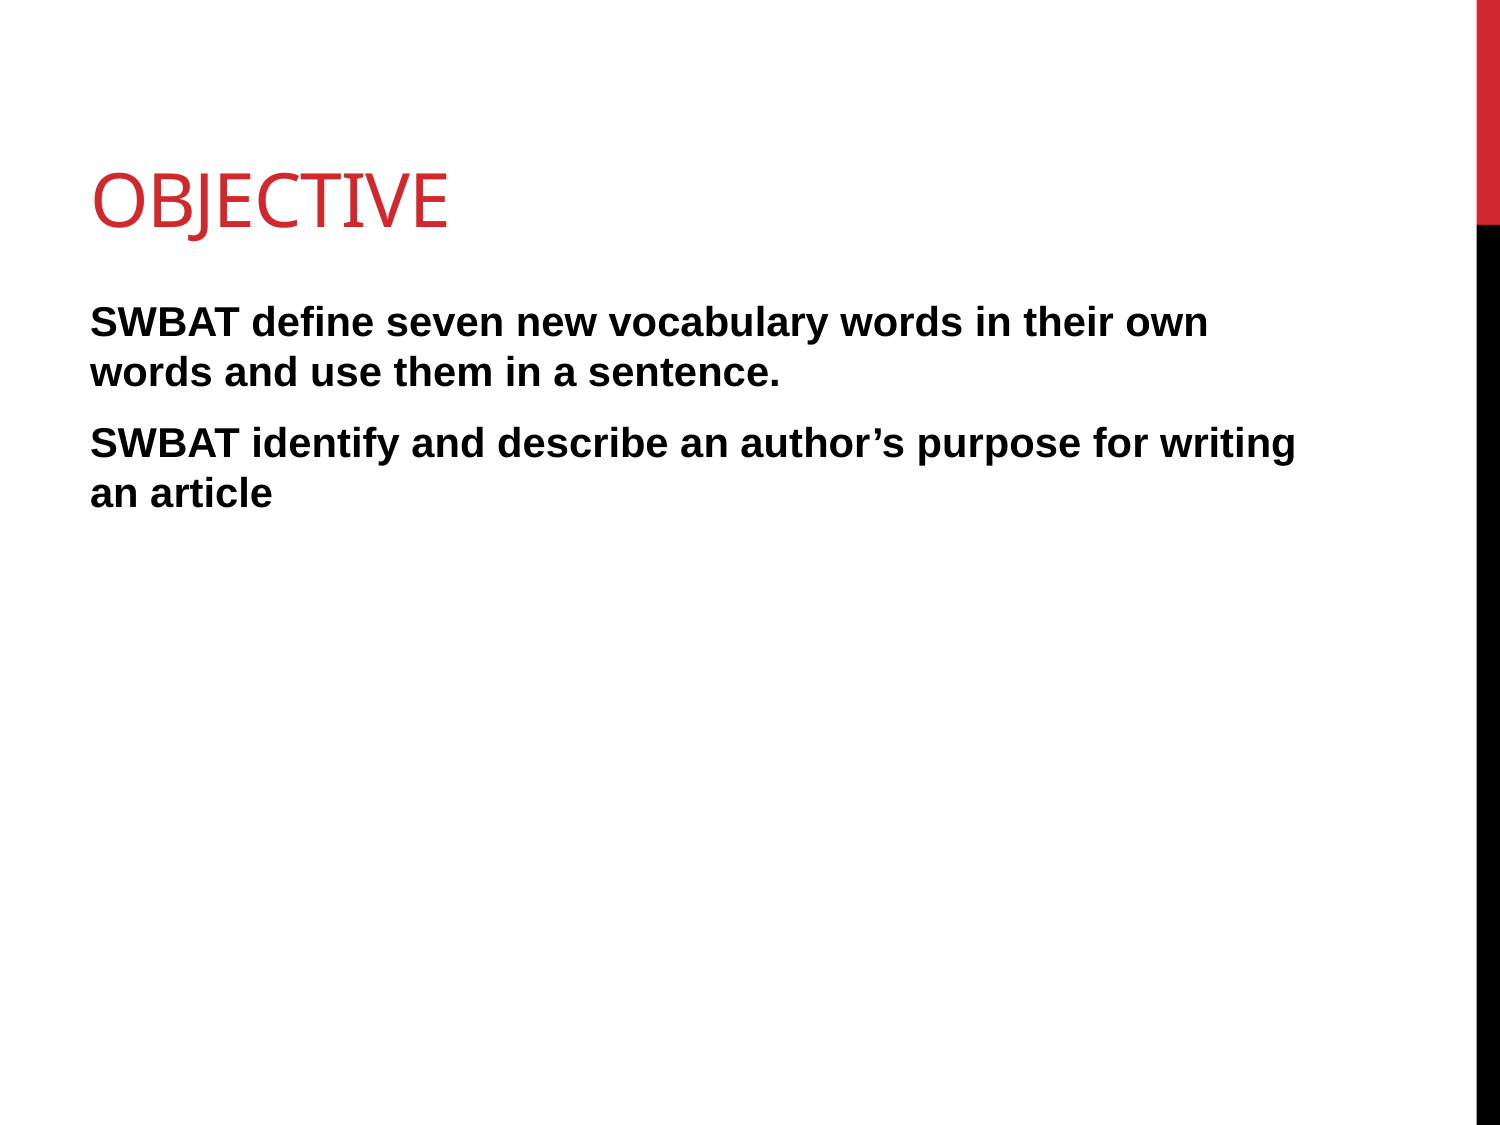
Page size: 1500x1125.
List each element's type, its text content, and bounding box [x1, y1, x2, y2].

list SWBAT define seven new vocabulary words in their own words and use them in a sentence. SWBAT identify and describe an author’s purpose for writing an article [75, 287, 1325, 1005]
title Objective [75, 25, 1025, 250]
